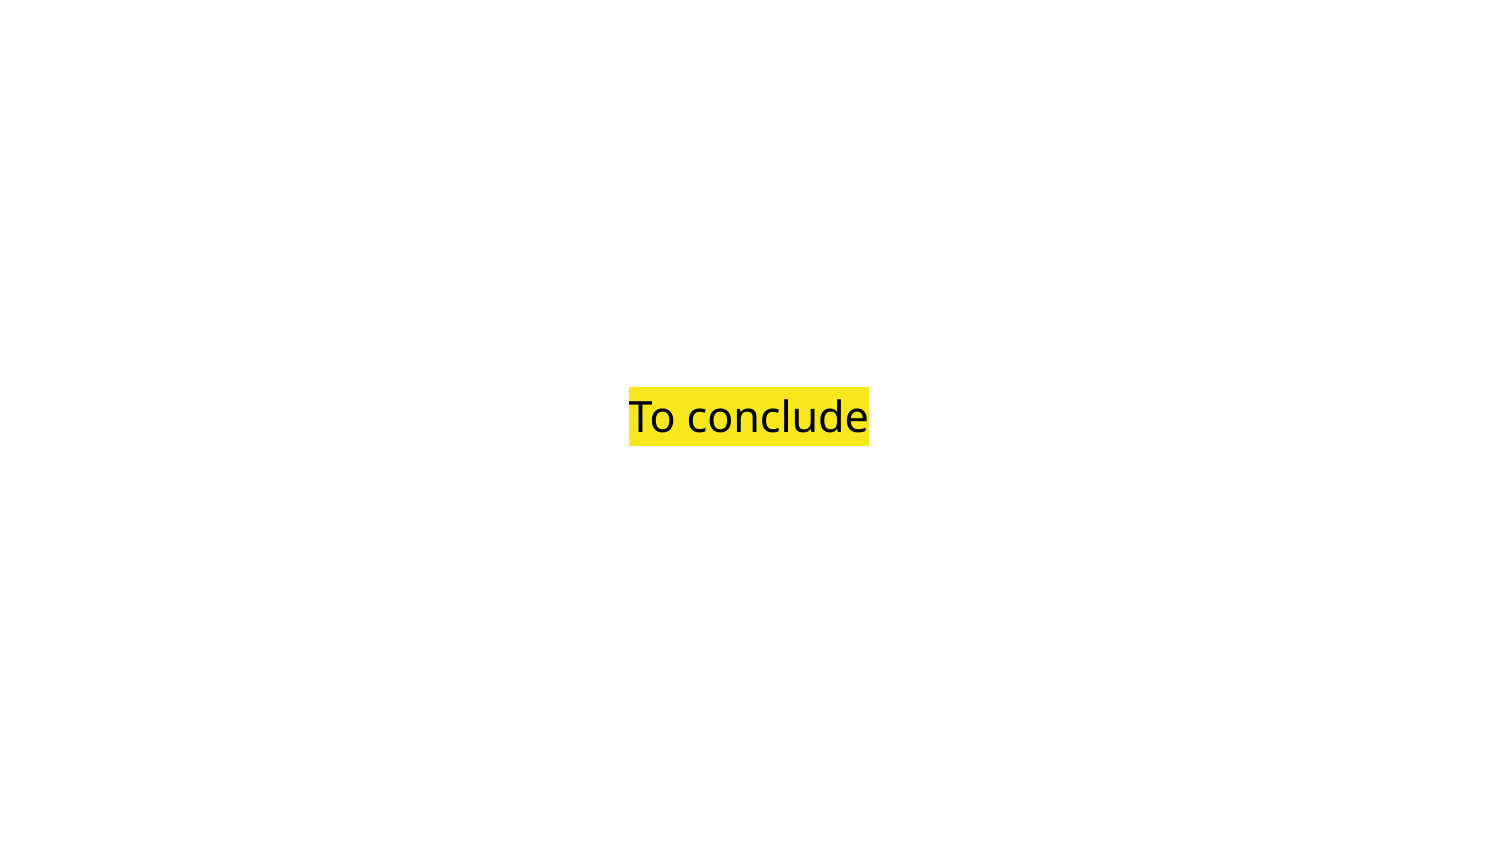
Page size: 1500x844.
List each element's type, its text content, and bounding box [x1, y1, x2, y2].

title To conclude [613, 374, 887, 469]
